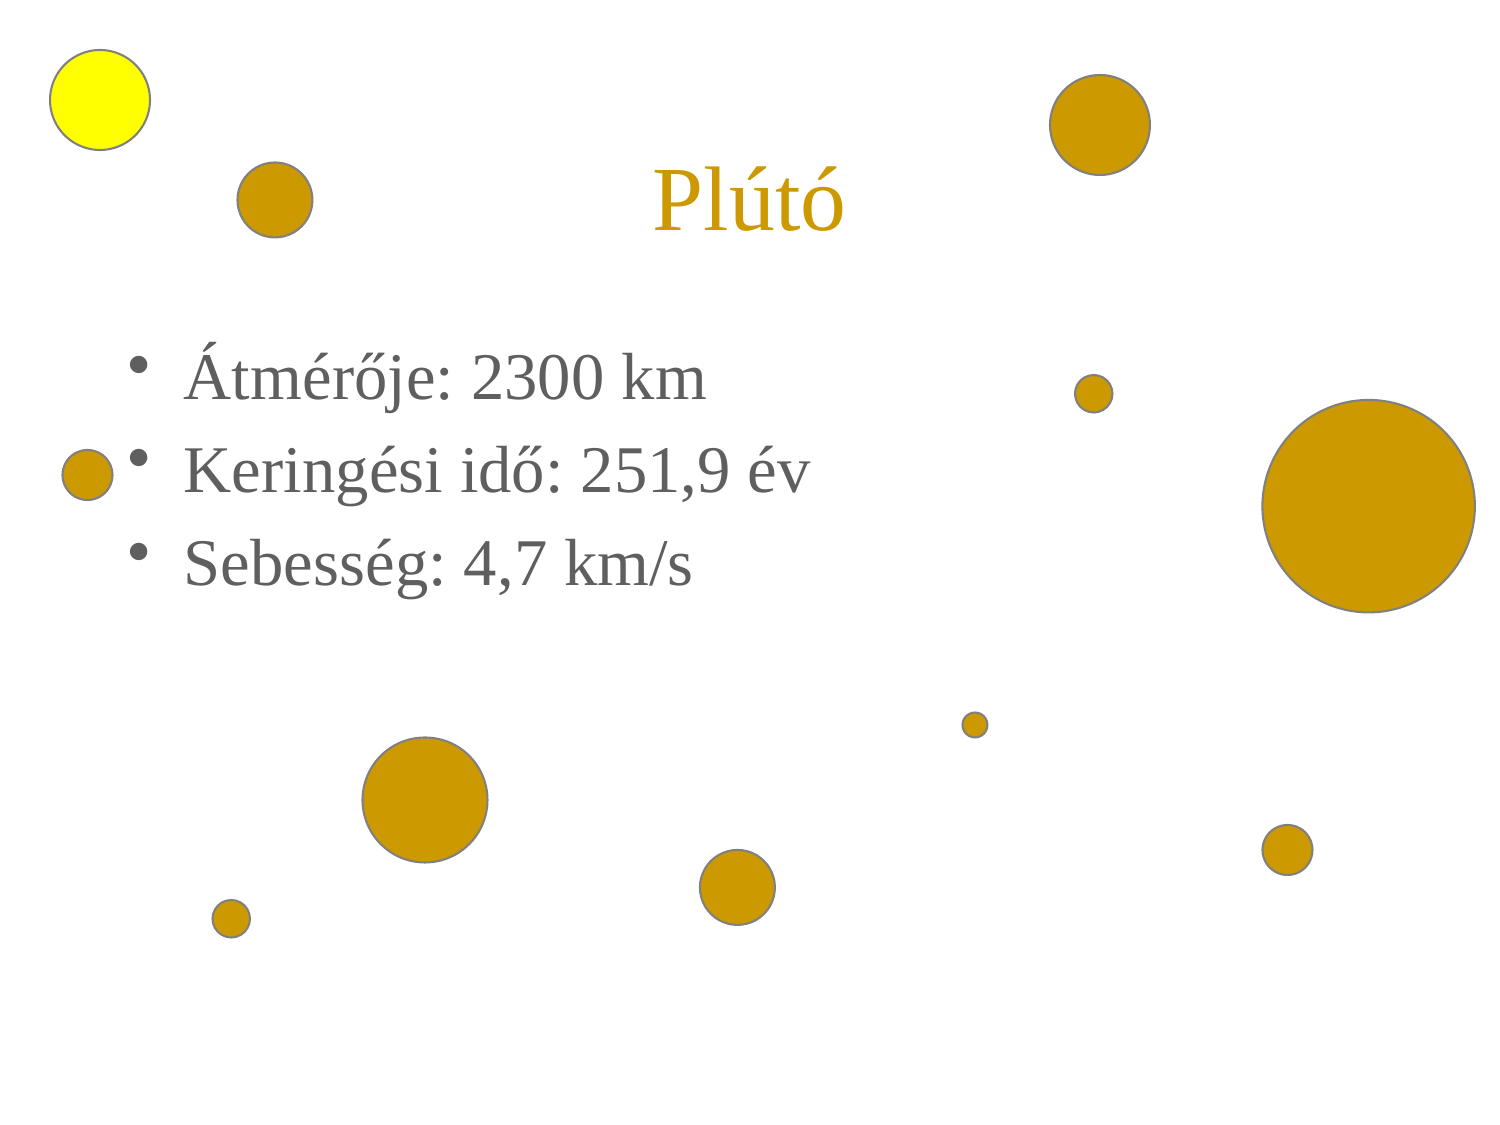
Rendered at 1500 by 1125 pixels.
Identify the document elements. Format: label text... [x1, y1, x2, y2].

title Plútó [112, 99, 1388, 288]
list Átmérője: 2300 km Keringési idő: 251,9 év Sebesség: 4,7 km/s [112, 324, 1388, 1001]
